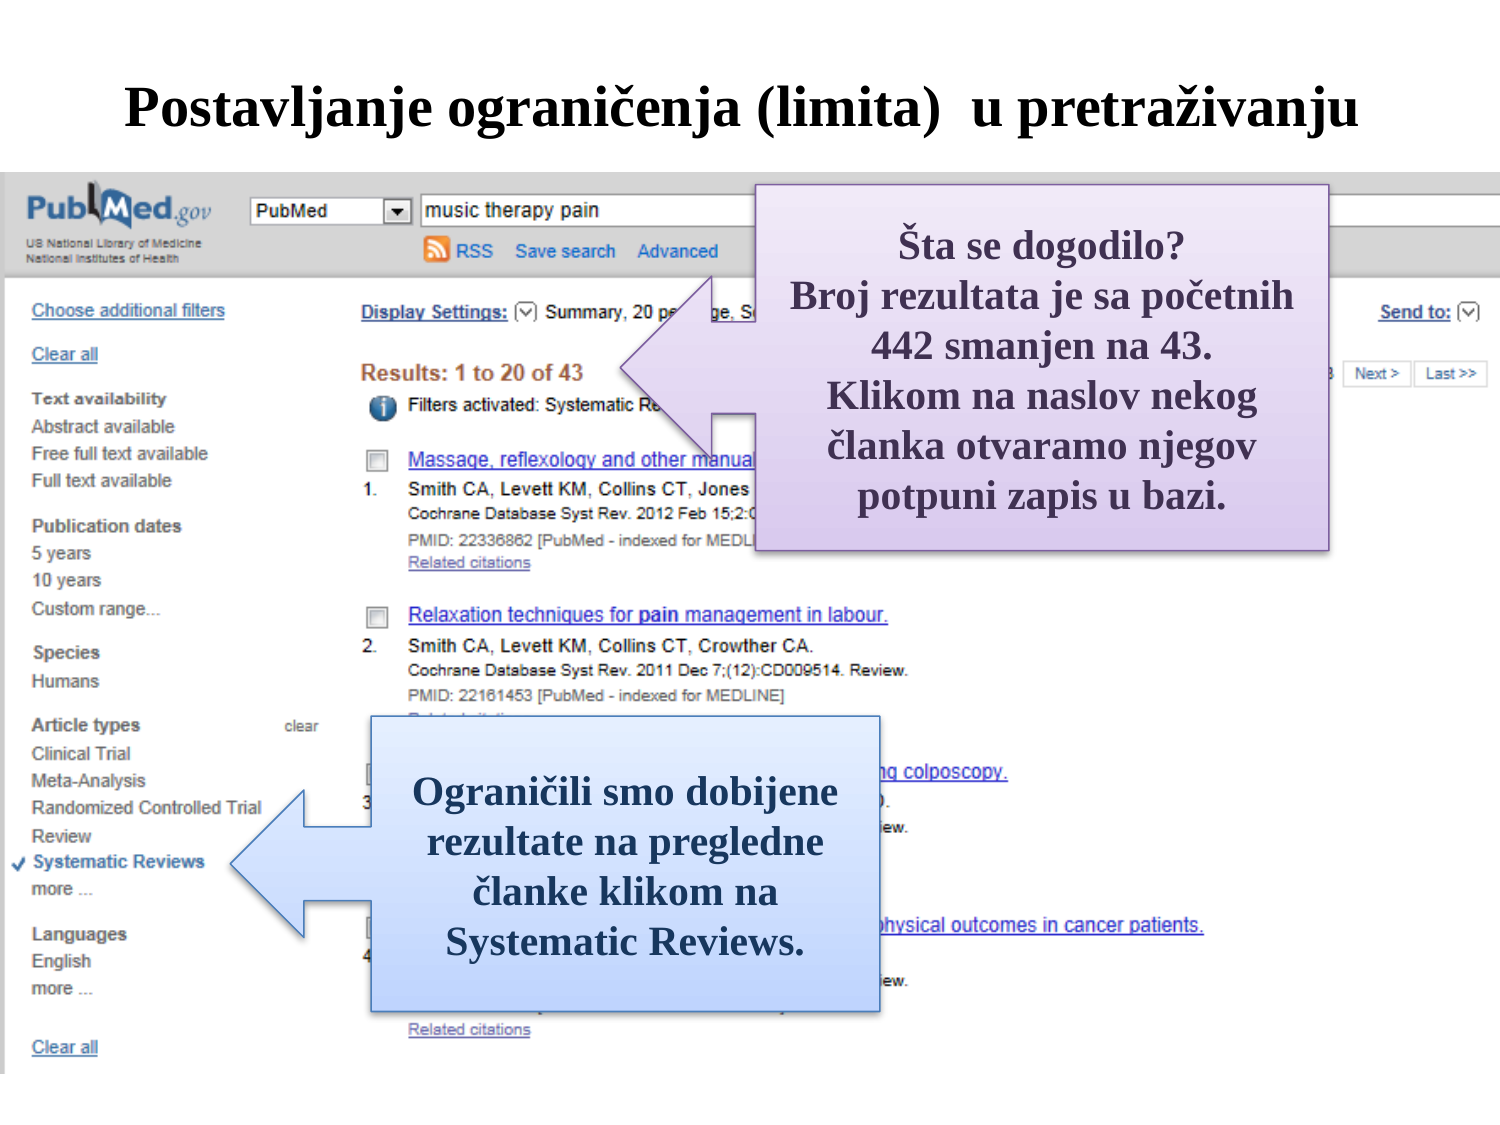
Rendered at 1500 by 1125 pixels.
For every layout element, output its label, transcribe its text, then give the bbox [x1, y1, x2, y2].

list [0, 172, 1500, 1074]
title Postavljanje ograničenja (limita) u pretraživanju [75, 45, 1425, 161]
